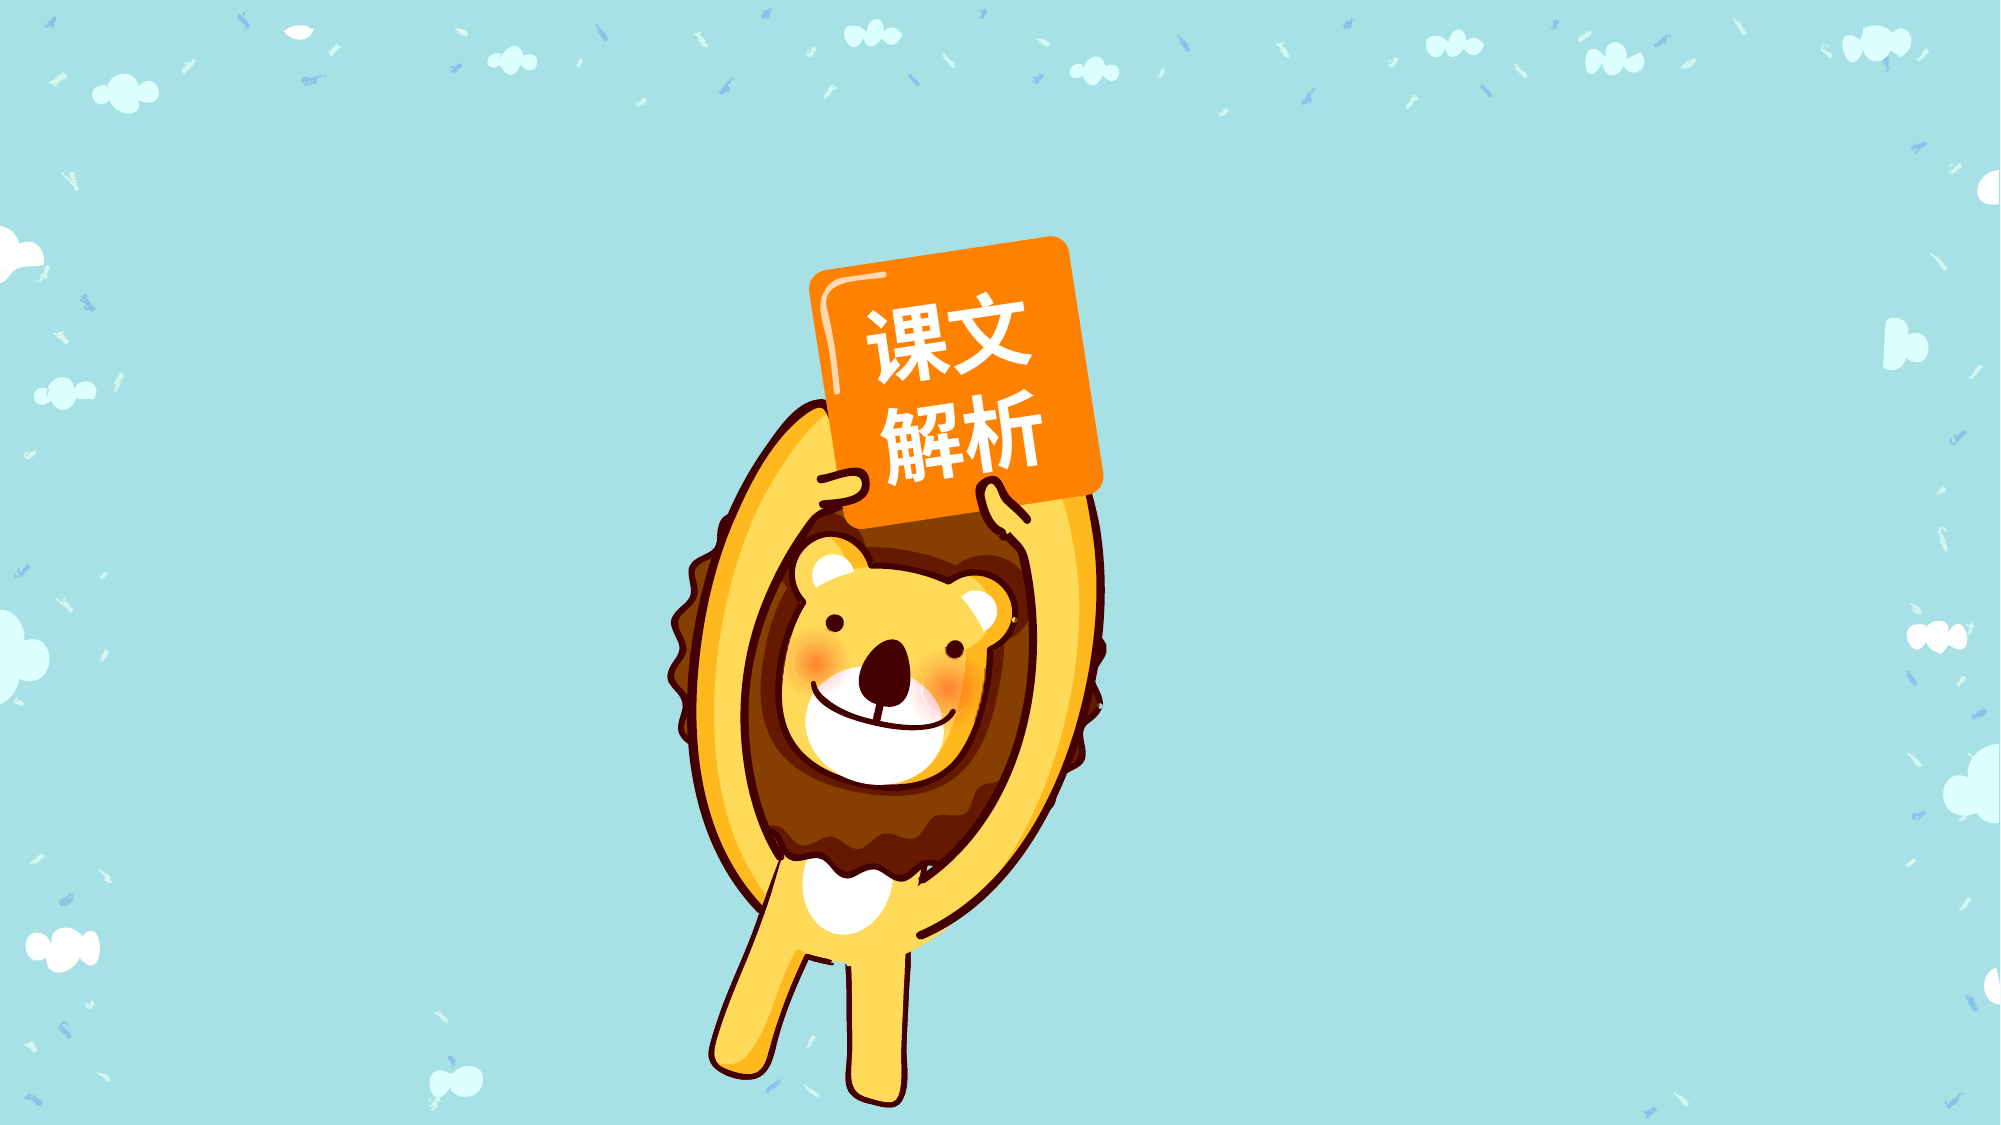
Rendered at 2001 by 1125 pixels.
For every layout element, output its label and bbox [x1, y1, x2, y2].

text_box [666, 236, 1137, 1108]
